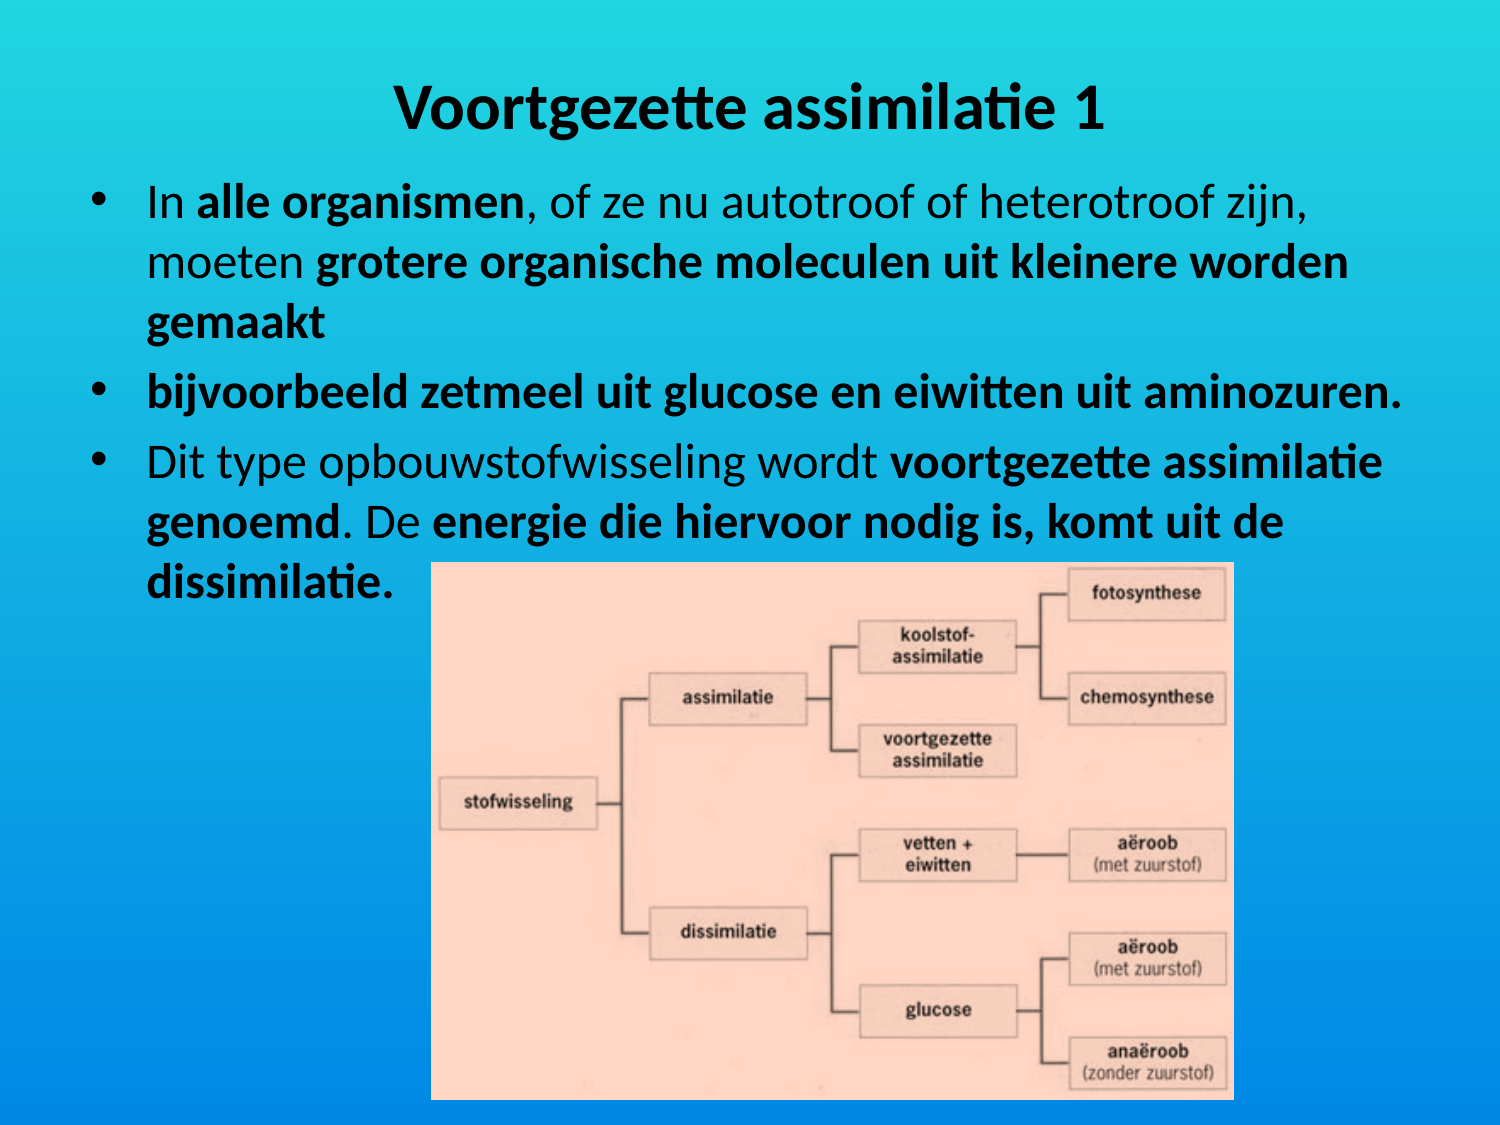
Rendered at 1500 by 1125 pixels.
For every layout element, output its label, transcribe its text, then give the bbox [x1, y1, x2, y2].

picture [430, 563, 1235, 1101]
title Voortgezette assimilatie 1 [75, 45, 1425, 160]
list In alle organismen, of ze nu autotroof of heterotroof zijn, moeten grotere organische moleculen uit kleinere worden gemaakt bijvoorbeeld zetmeel uit glucose en eiwitten uit aminozuren. Dit type opbouwstofwisseling wordt voortgezette assimilatie genoemd. De energie die hiervoor nodig is, komt uit de dissimilatie. [75, 160, 1425, 1047]
